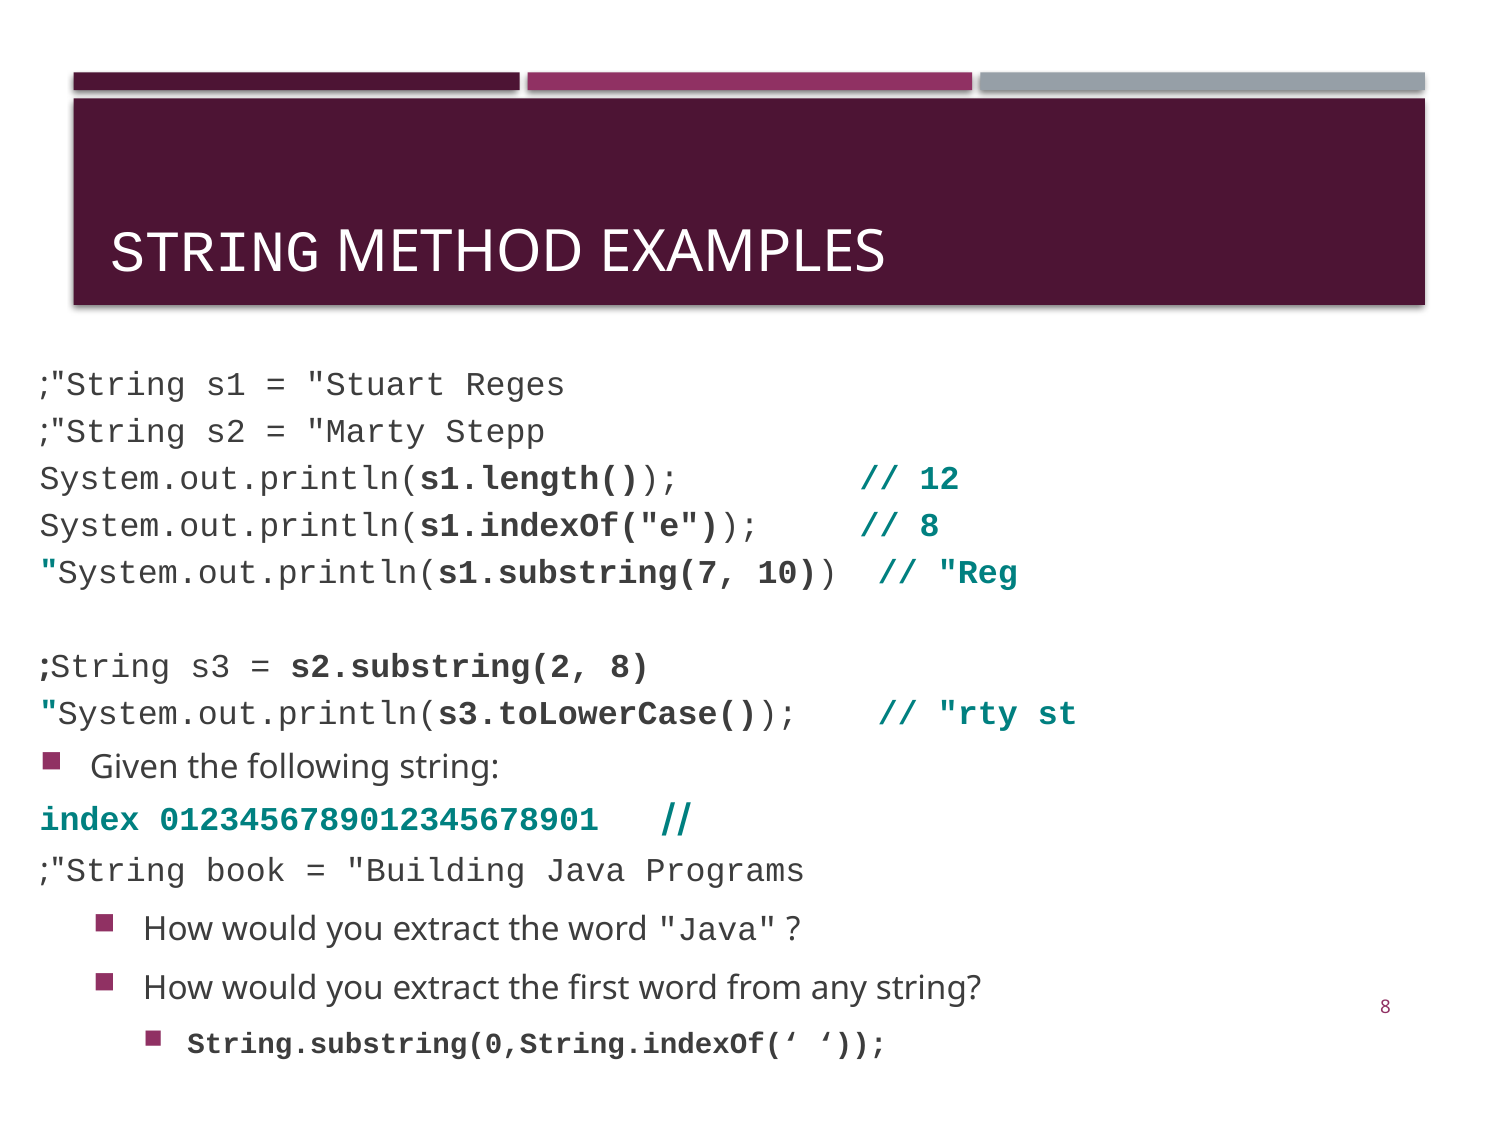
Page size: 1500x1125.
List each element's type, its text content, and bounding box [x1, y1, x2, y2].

list String s1 = "Stuart Reges"; String s2 = "Marty Stepp"; System.out.println(s1.length()); // 12 System.out.println(s1.indexOf("e")); // 8 System.out.println(s1.substring(7, 10)) // "Reg" String s3 = s2.substring(2, 8); System.out.println(s3.toLowerCase()); // "rty st" Given the following string: // index 0123456789012345678901 String book = "Building Java Programs"; How would you extract the word "Java" ? How would you extract the first word from any string? String.substring(0,String.indexOf(‘ ‘)); [24, 323, 1406, 1109]
slide_number 8 [1279, 977, 1406, 1037]
title String method examples [95, 112, 1406, 291]
